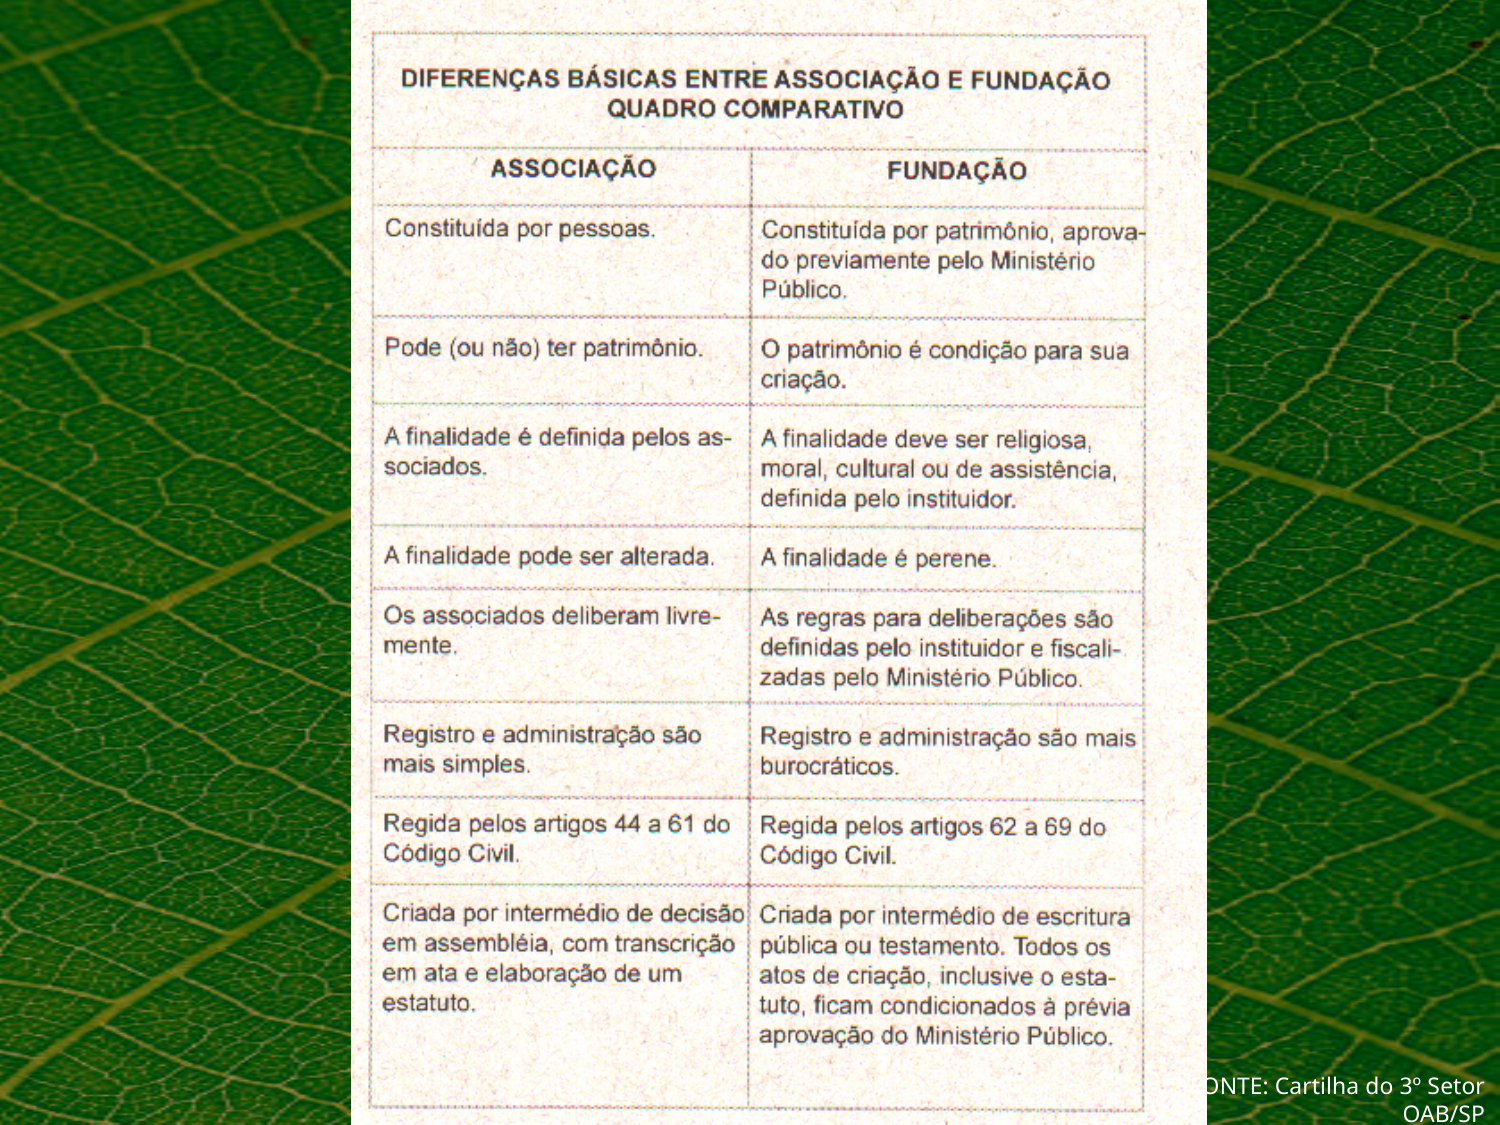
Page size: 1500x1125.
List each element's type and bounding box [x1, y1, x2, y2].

picture [351, 0, 1208, 1125]
list [0, 0, 349, 1125]
list [1209, 0, 1500, 1125]
